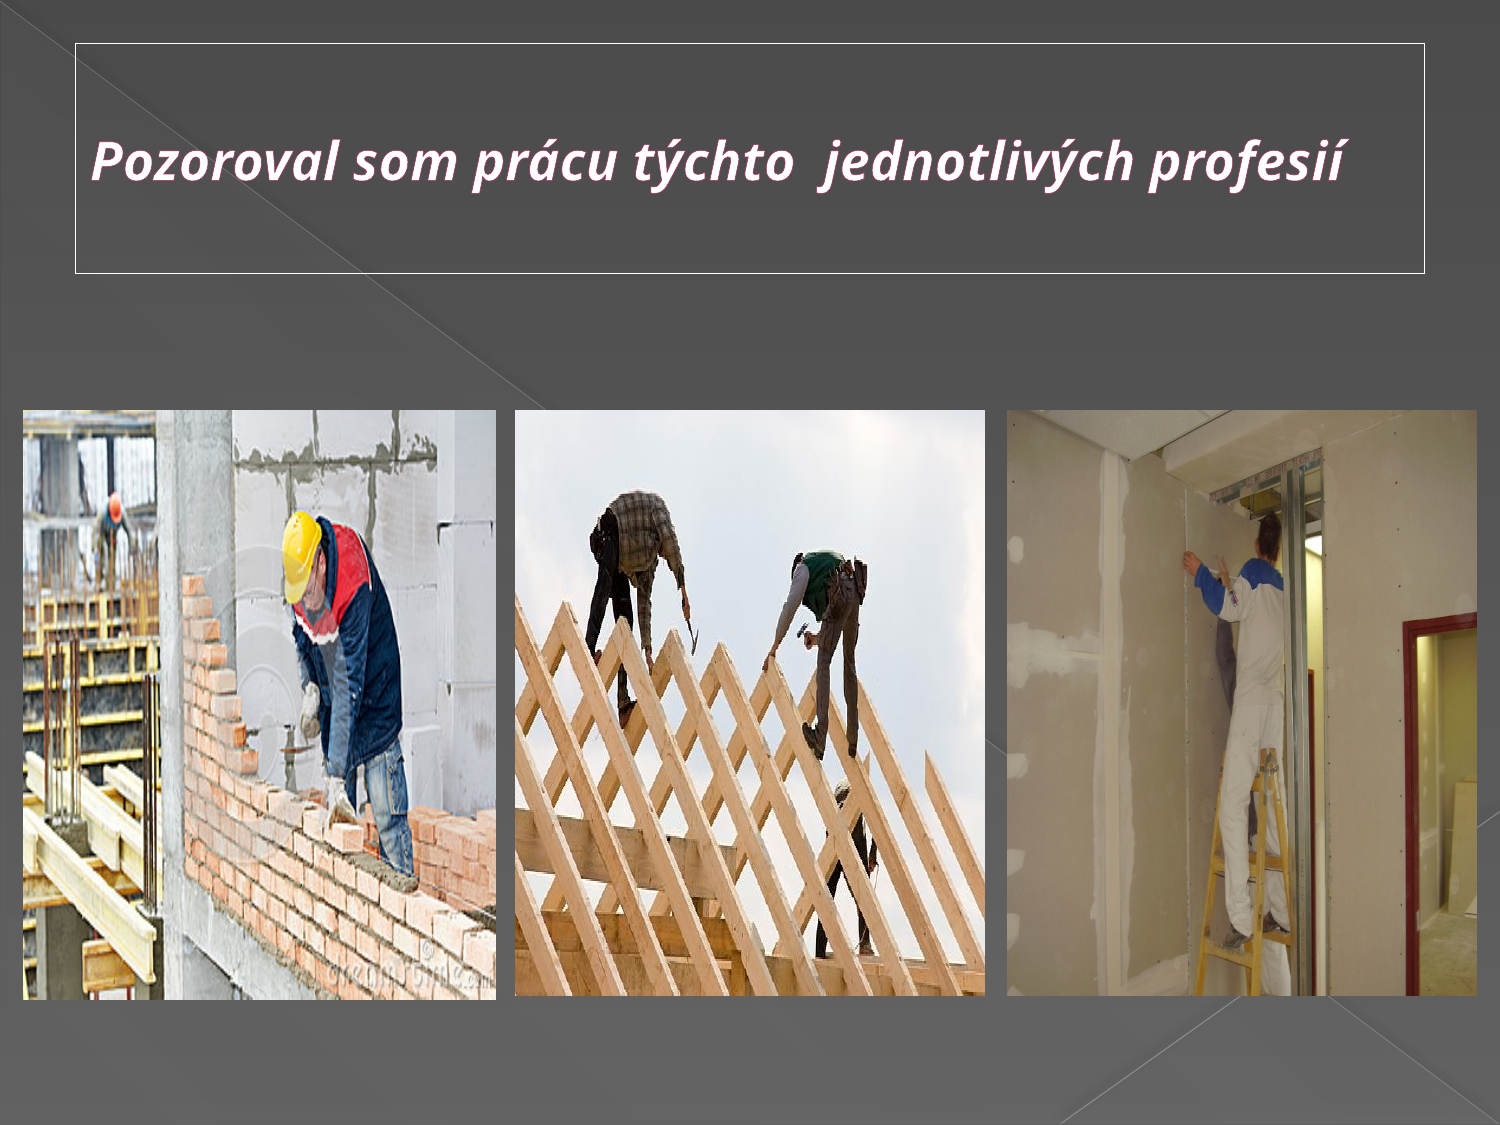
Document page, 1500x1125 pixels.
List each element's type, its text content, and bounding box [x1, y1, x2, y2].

title Pozoroval som prácu týchto jednotlivých profesií [75, 43, 1425, 274]
picture [1007, 409, 1477, 997]
picture [23, 409, 496, 1000]
picture [515, 409, 985, 997]
